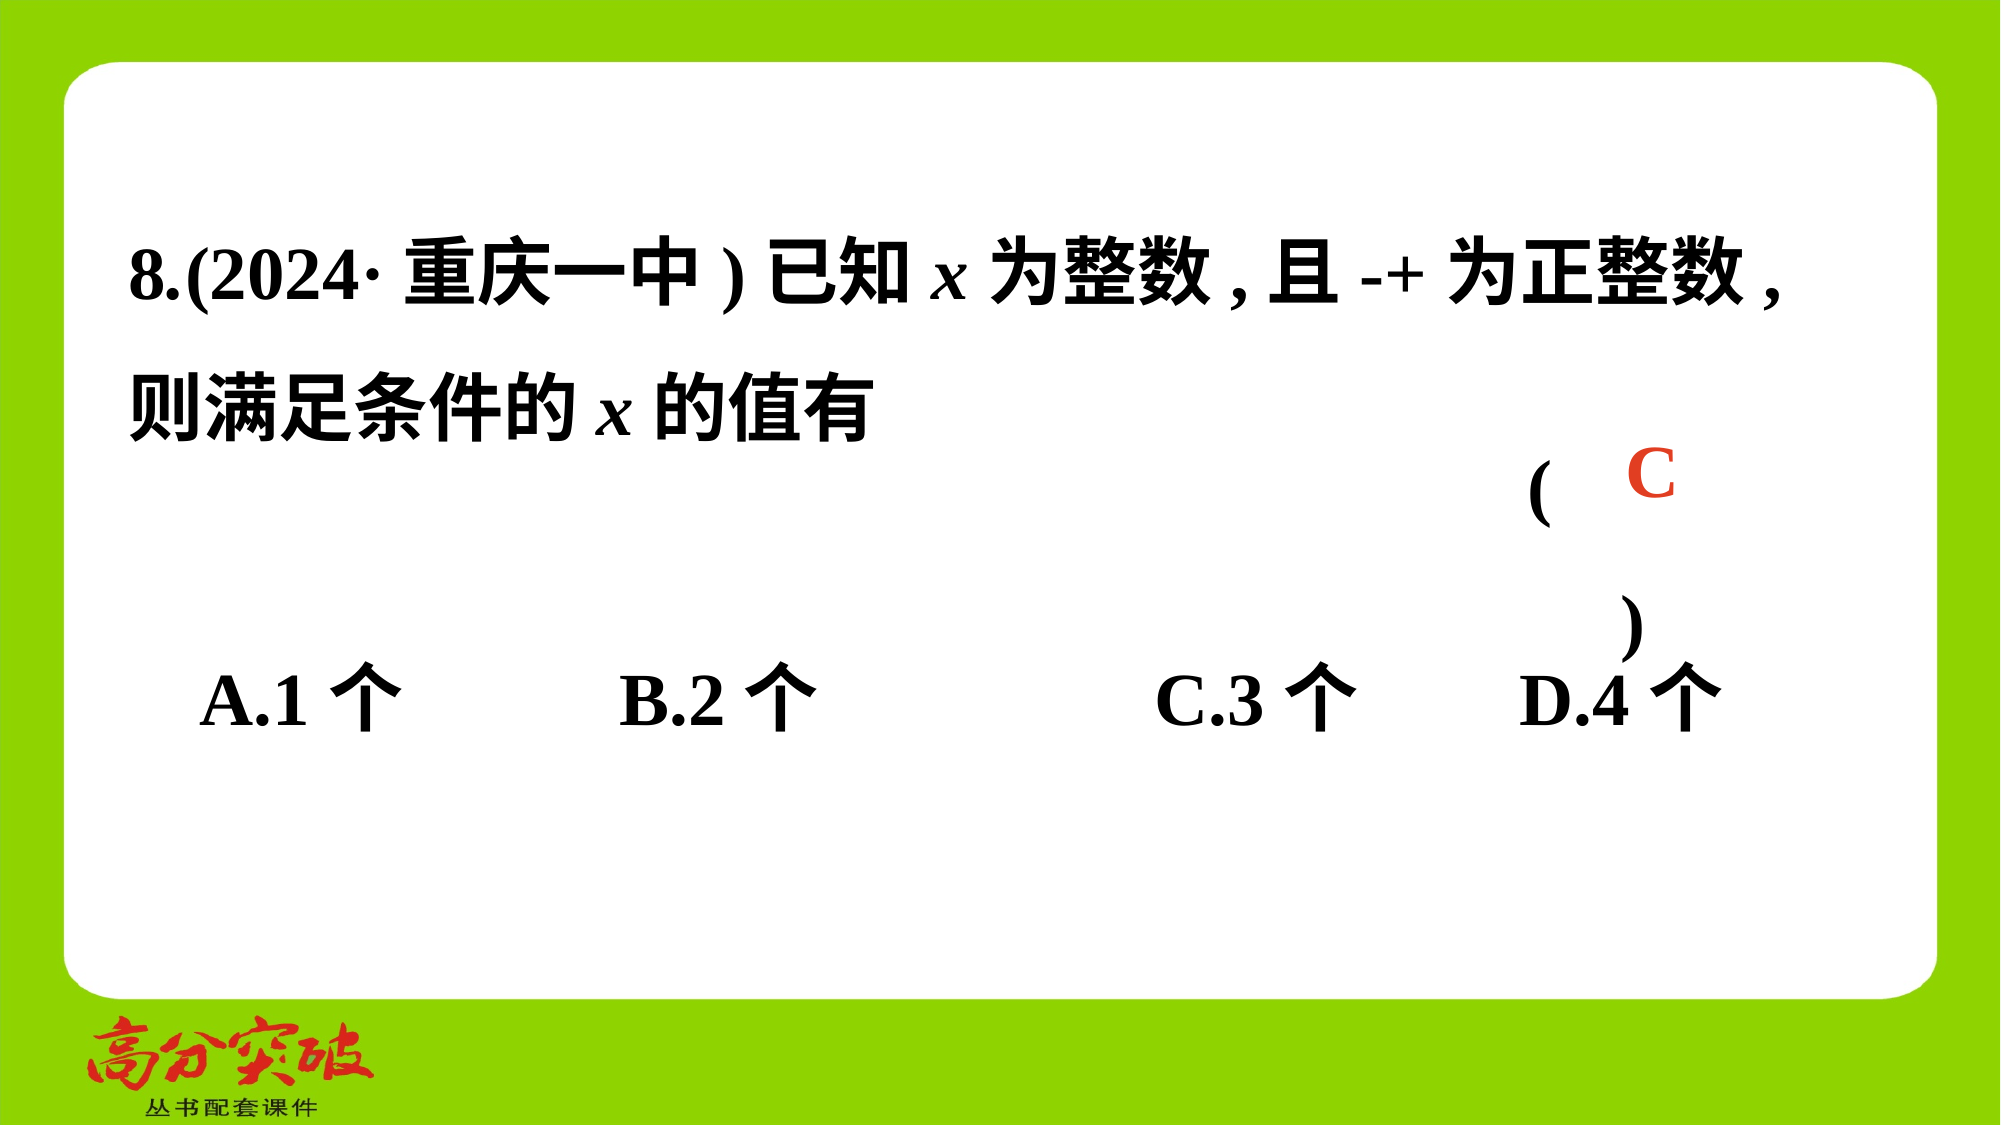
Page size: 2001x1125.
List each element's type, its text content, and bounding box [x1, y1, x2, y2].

text_box C [1610, 415, 1695, 520]
text_box A.1个 B.2个 C.3个 D.4个 [184, 597, 1768, 748]
text_box ( ) [1512, 385, 1793, 535]
picture [0, 0, 2001, 1125]
